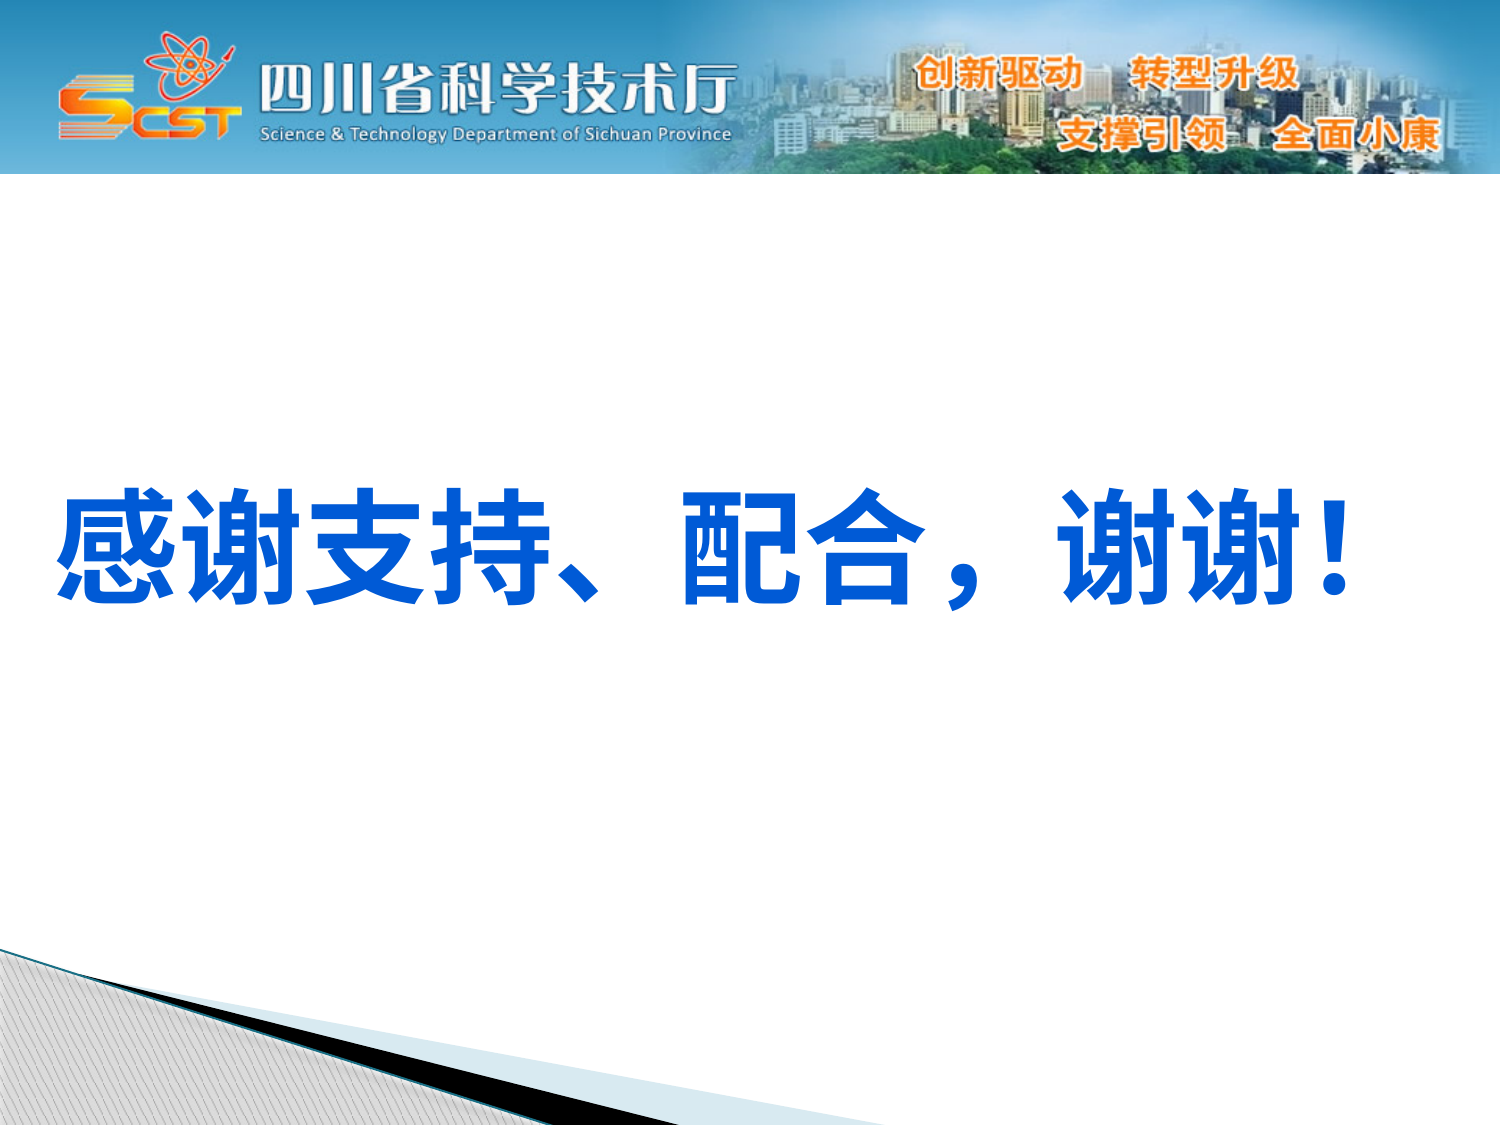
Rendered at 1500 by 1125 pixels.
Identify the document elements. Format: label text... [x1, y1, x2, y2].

text_box 感谢支持、配合，谢谢！ [29, 385, 1453, 705]
picture [0, 0, 1500, 174]
